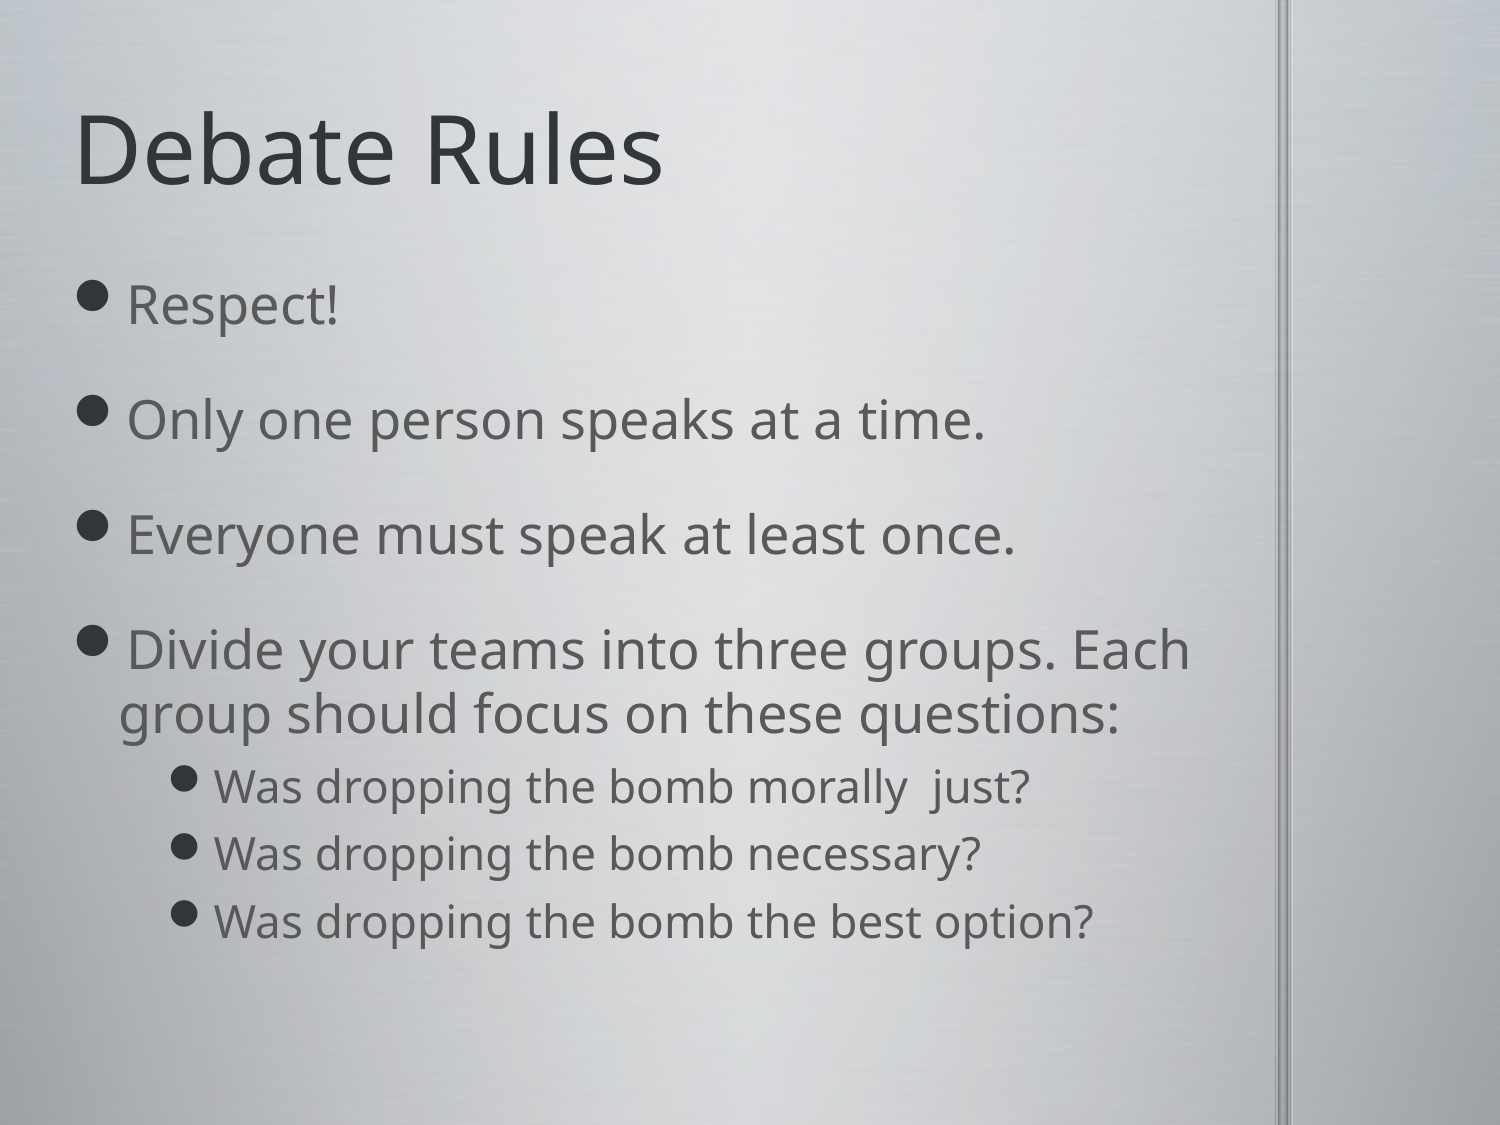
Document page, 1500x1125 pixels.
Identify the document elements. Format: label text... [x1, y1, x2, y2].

list Respect! Only one person speaks at a time. Everyone must speak at least once. Divide your teams into three groups. Each group should focus on these questions: Was dropping the bomb morally just? Was dropping the bomb necessary? Was dropping the bomb the best option? [57, 262, 1220, 1005]
picture [0, 0, 1500, 1125]
title Debate Rules [57, 86, 1220, 207]
